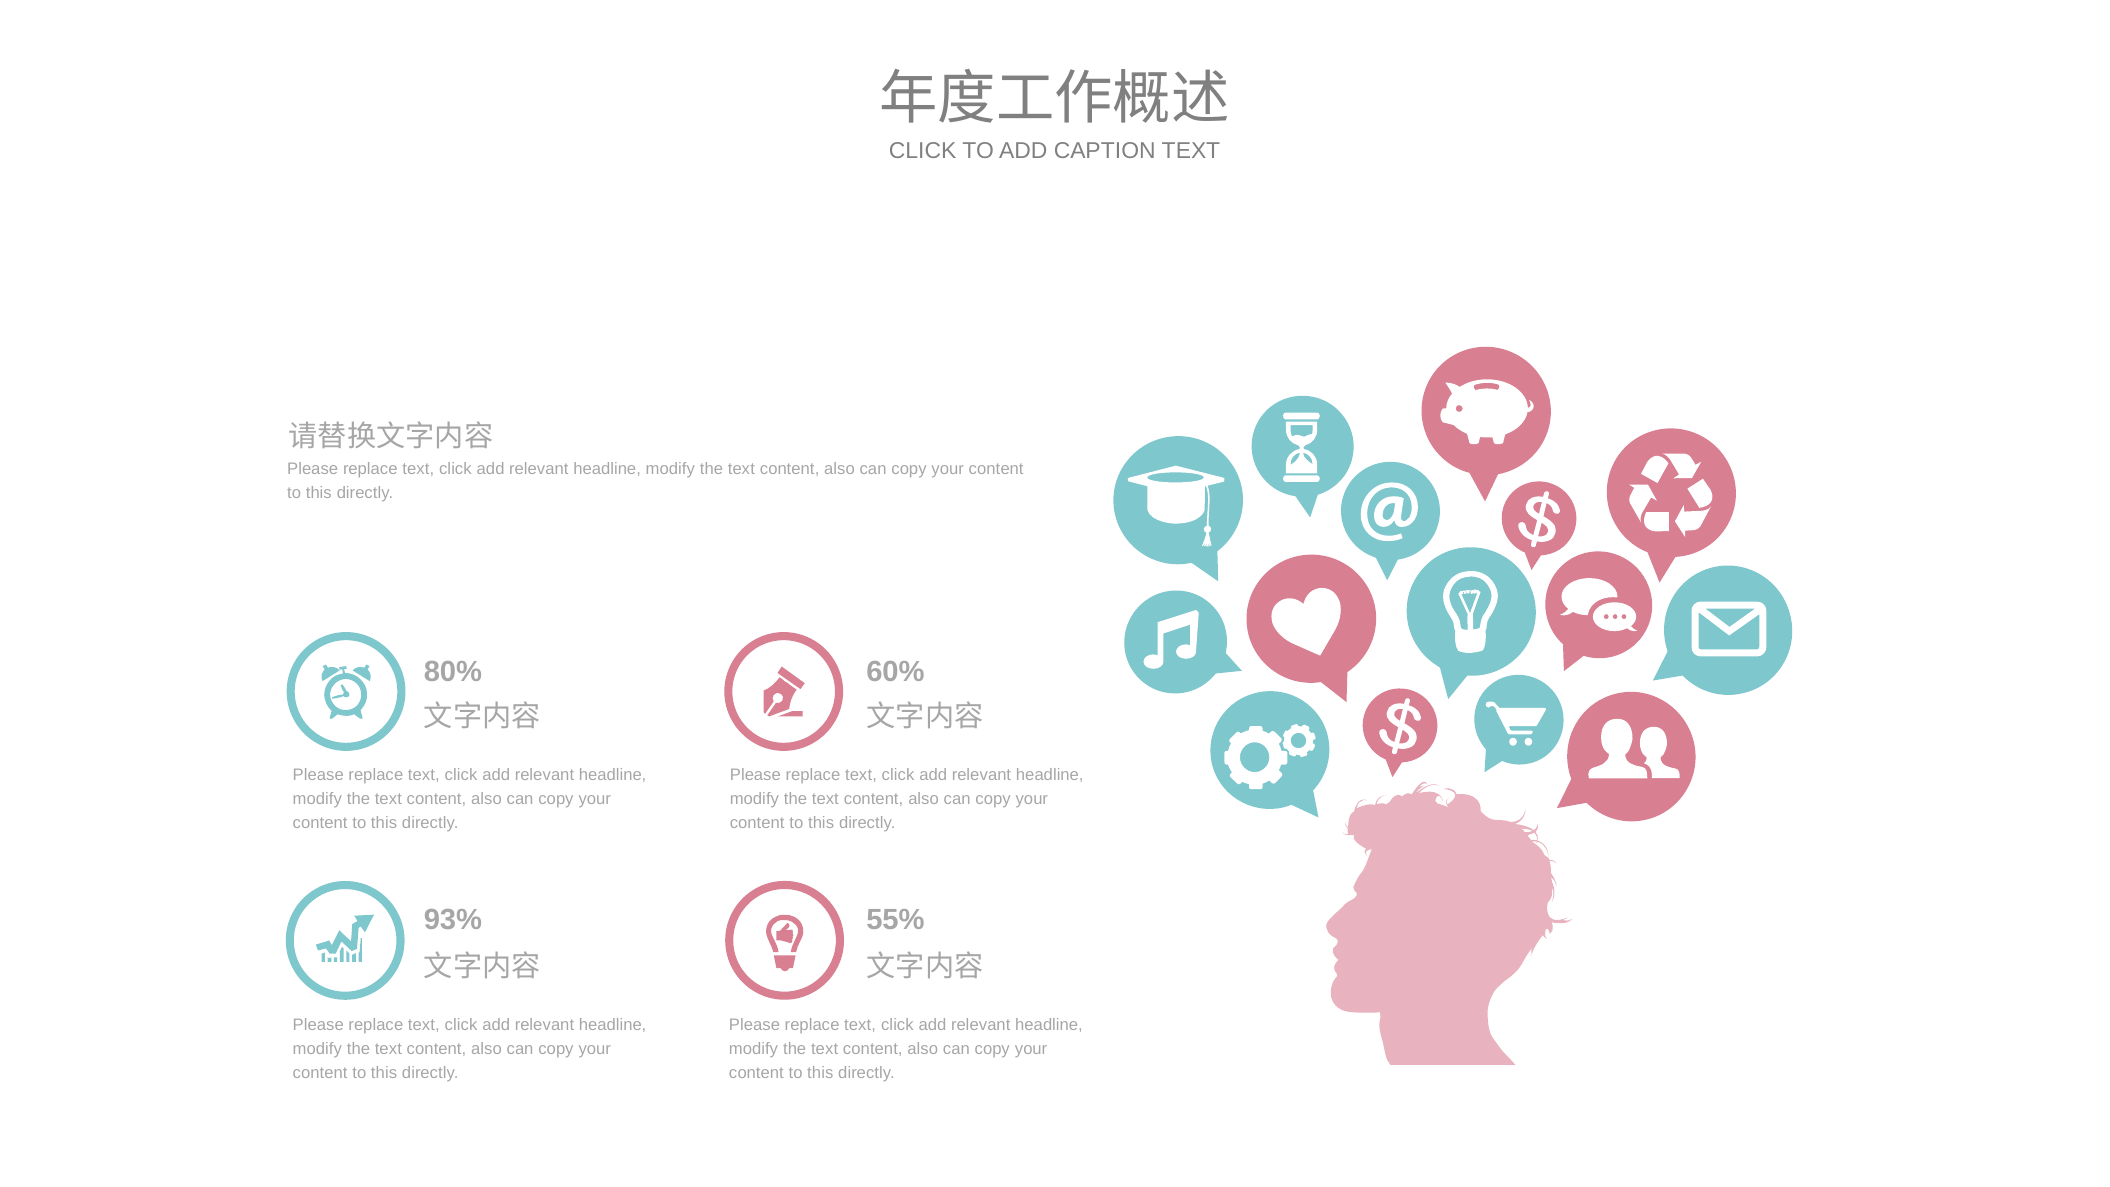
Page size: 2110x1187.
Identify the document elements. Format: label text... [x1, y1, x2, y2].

text_box [723, 631, 845, 752]
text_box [1108, 338, 1800, 1065]
text_box [284, 879, 406, 1001]
text_box 年度工作概述 [865, 60, 1245, 131]
text_box 文字内容 [409, 682, 556, 740]
text_box 文字内容 [409, 932, 556, 990]
text_box CLICK TO ADD CAPTION TEXT [865, 135, 1245, 163]
text_box Please replace text, click add relevant headline, modify the text content, also can copy your content to this directly. [714, 1002, 1108, 1090]
text_box [724, 879, 846, 1001]
text_box [321, 664, 367, 719]
text_box [339, 946, 344, 962]
text_box [346, 950, 350, 962]
text_box Please replace text, click add relevant headline, modify the text content, also can copy your content to this directly. [715, 752, 1108, 840]
text_box [766, 914, 804, 953]
text_box 文字内容 [851, 682, 999, 740]
text_box Please replace text, click add relevant headline, modify the text content, also can copy your content to this directly. [272, 446, 1051, 509]
text_box [285, 631, 407, 752]
text_box [773, 955, 796, 972]
text_box 80% [408, 638, 498, 696]
text_box 请替换文字内容 [274, 402, 509, 446]
text_box 93% [408, 886, 498, 943]
text_box [315, 914, 375, 954]
text_box [763, 666, 805, 717]
text_box 文字内容 [851, 932, 999, 990]
text_box Please replace text, click add relevant headline, modify the text content, also can copy your content to this directly. [278, 1002, 672, 1090]
text_box [321, 952, 325, 962]
text_box 60% [851, 638, 940, 696]
text_box [358, 938, 362, 962]
text_box 55% [851, 886, 940, 943]
text_box Please replace text, click add relevant headline, modify the text content, also can copy your content to this directly. [278, 752, 672, 840]
text_box [352, 664, 371, 682]
